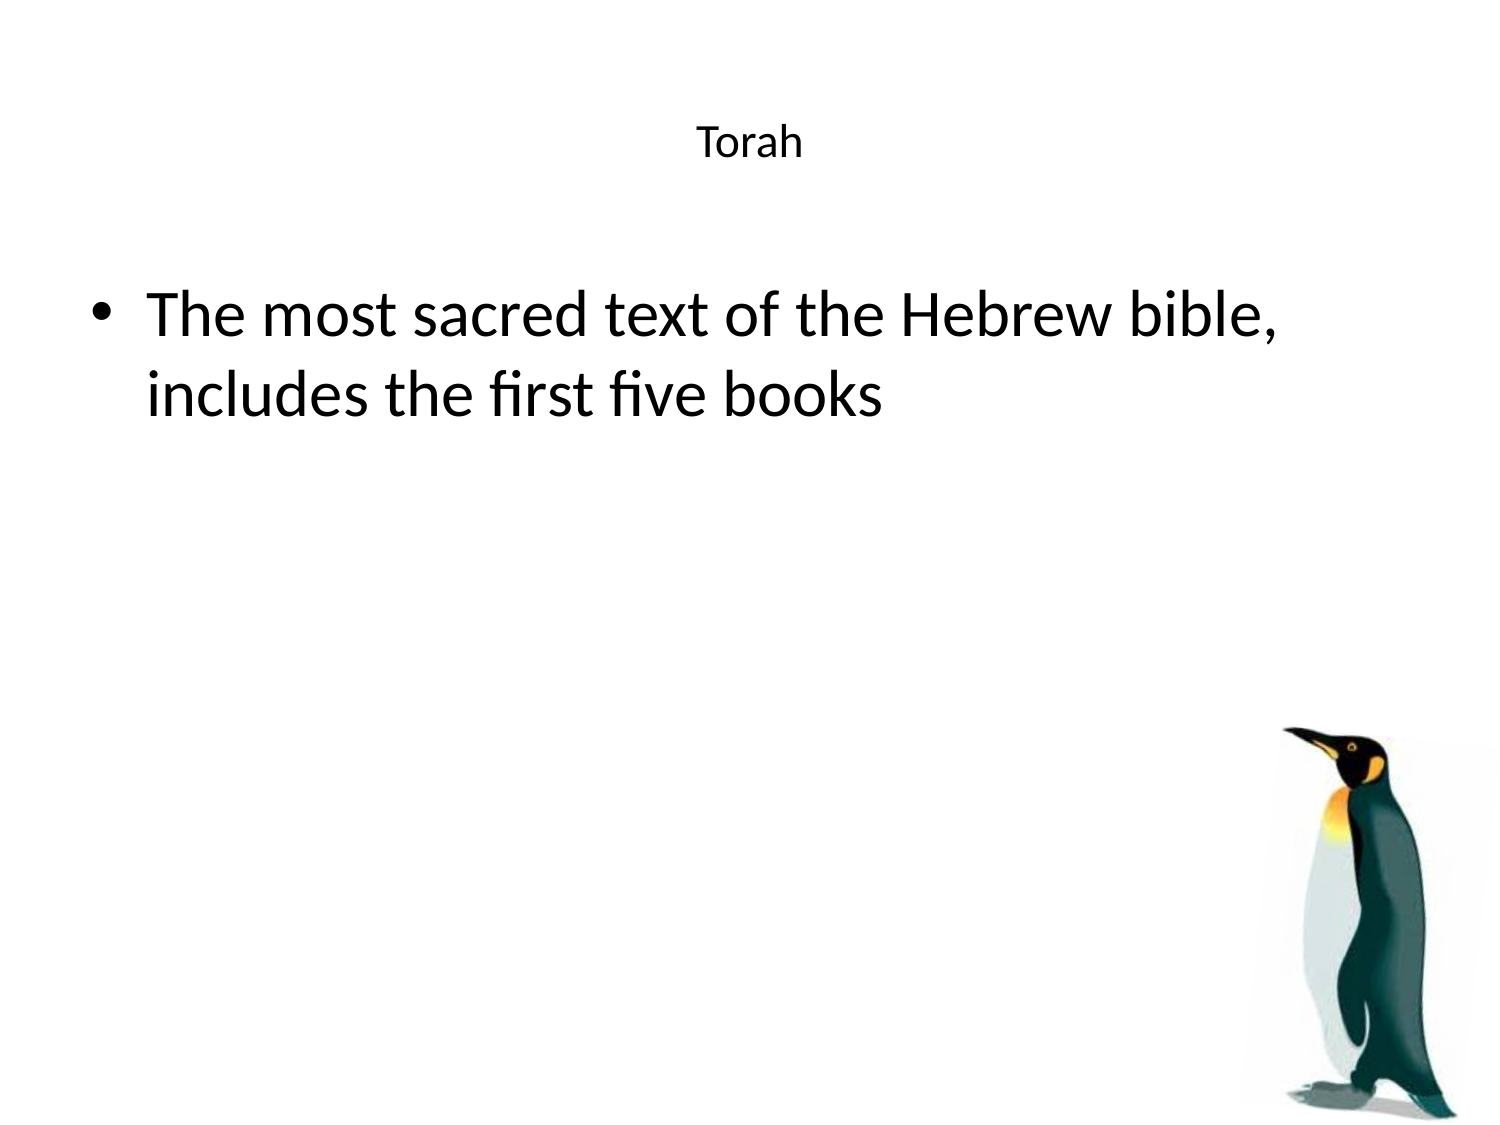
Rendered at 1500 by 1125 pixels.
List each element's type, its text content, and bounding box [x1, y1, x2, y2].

list The most sacred text of the Hebrew bible, includes the first five books [75, 262, 1425, 1005]
title Torah [75, 45, 1425, 233]
picture [1240, 725, 1499, 1124]
